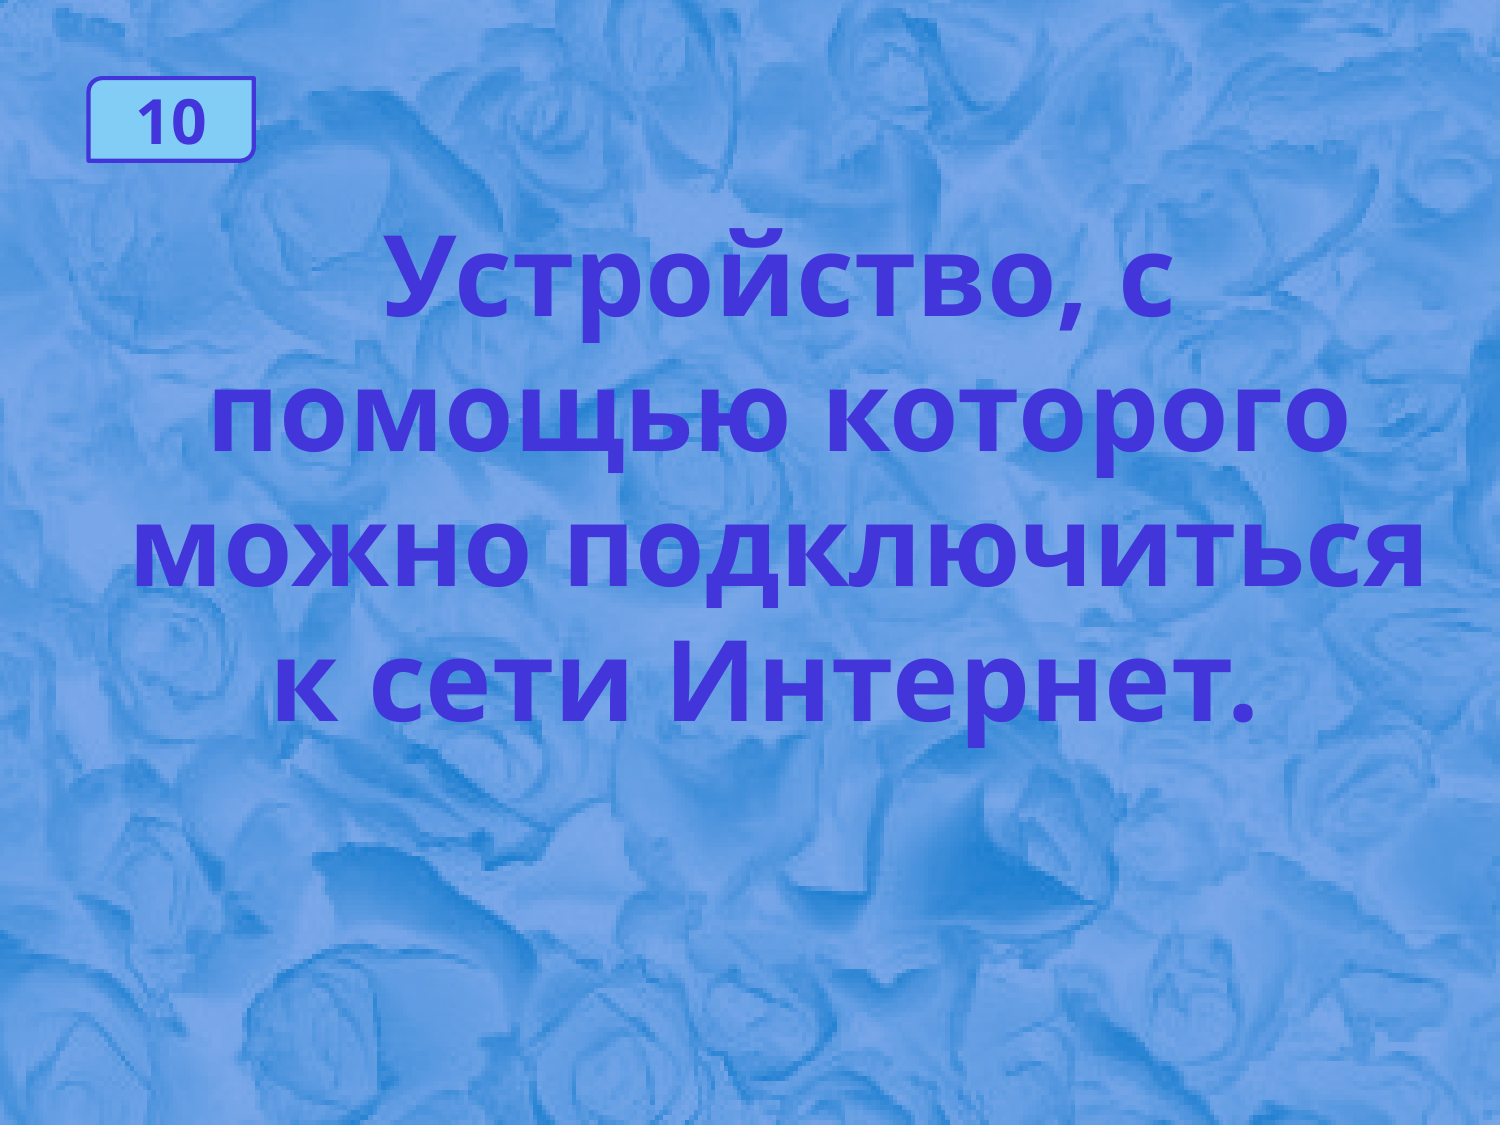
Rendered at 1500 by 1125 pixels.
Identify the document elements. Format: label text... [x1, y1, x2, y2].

text_box 10 [86, 76, 256, 163]
text_box Устройство, с помощью которого можно подключиться к сети Интернет. [112, 196, 1447, 751]
